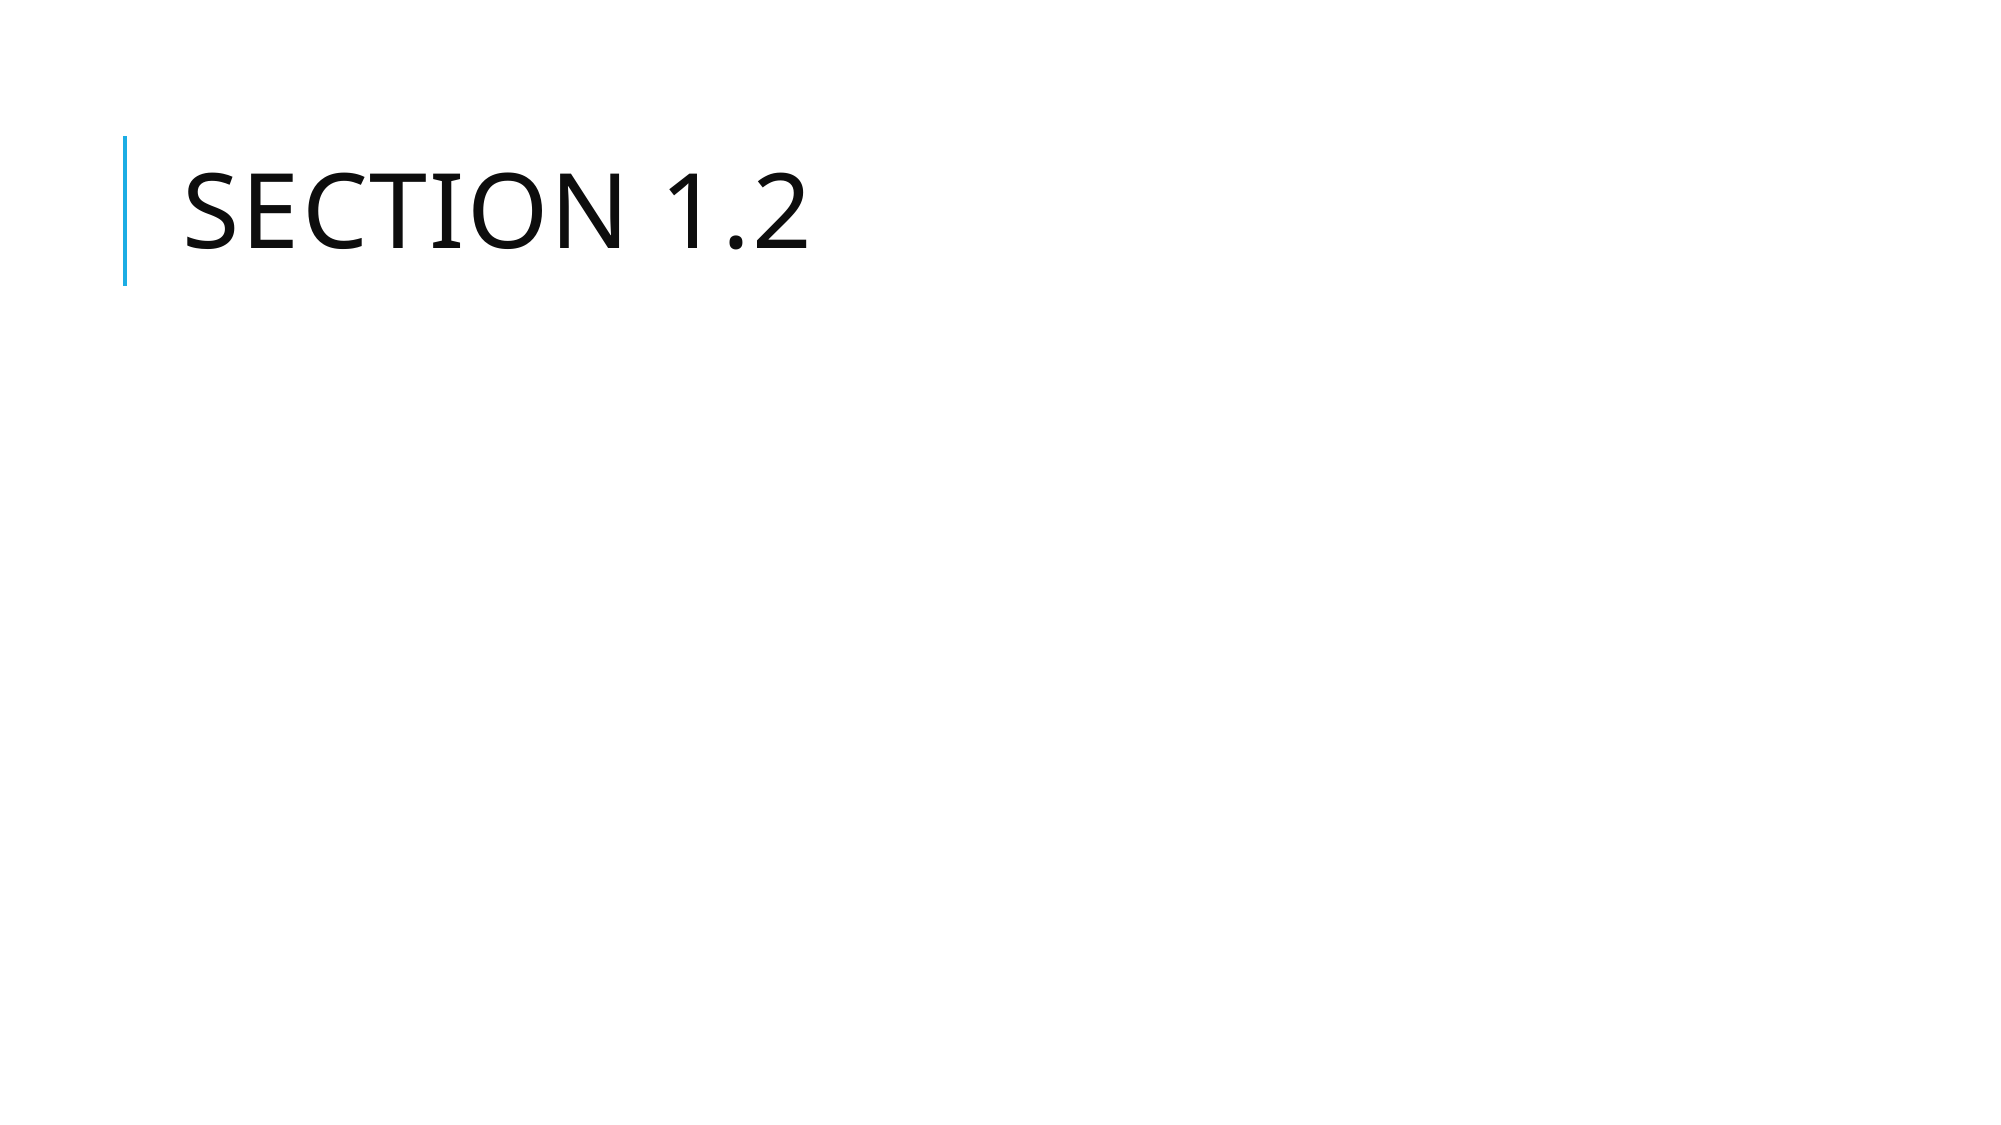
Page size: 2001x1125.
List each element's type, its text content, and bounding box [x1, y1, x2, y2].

title Section 1.2 [168, 96, 1763, 342]
